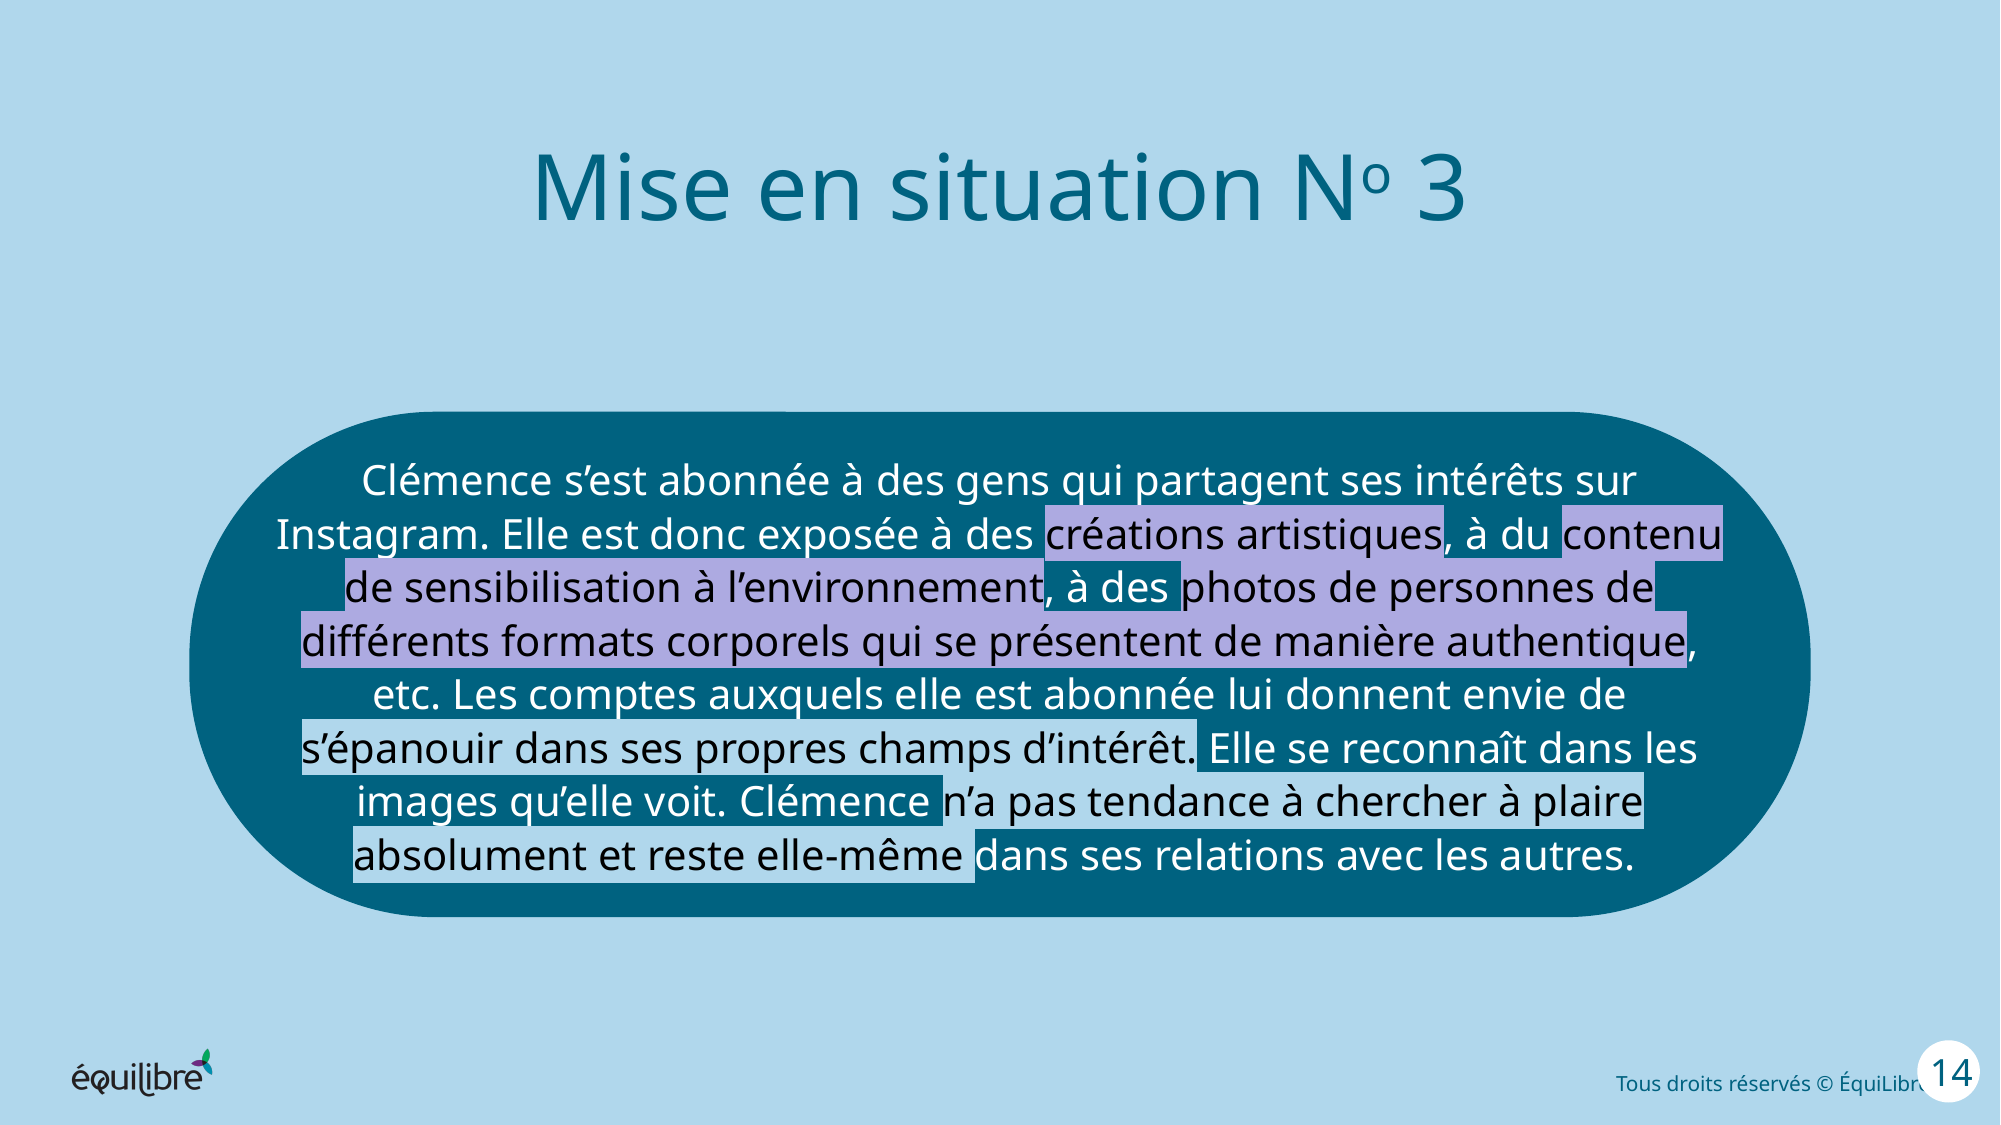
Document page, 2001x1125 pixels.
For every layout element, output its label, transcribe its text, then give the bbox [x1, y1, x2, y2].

text_box Clémence s’est abonnée à des gens qui partagent ses intérêts sur Instagram. Elle est donc exposée à des créations artistiques, à du contenu de sensibilisation à l’environnement, à des photos de personnes de différents formats corporels qui se présentent de manière authentique, etc. Les comptes auxquels elle est abonnée lui donnent envie de s’épanouir dans ses propres champs d’intérêt. Elle se reconnaît dans les images qu’elle voit. Clémence n’a pas tendance à chercher à plaire absolument et reste elle-même dans ses relations avec les autres. [189, 411, 1811, 918]
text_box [1915, 1040, 1994, 1103]
picture [63, 1036, 221, 1125]
text_box Mise en situation No 3 [101, 82, 1899, 300]
